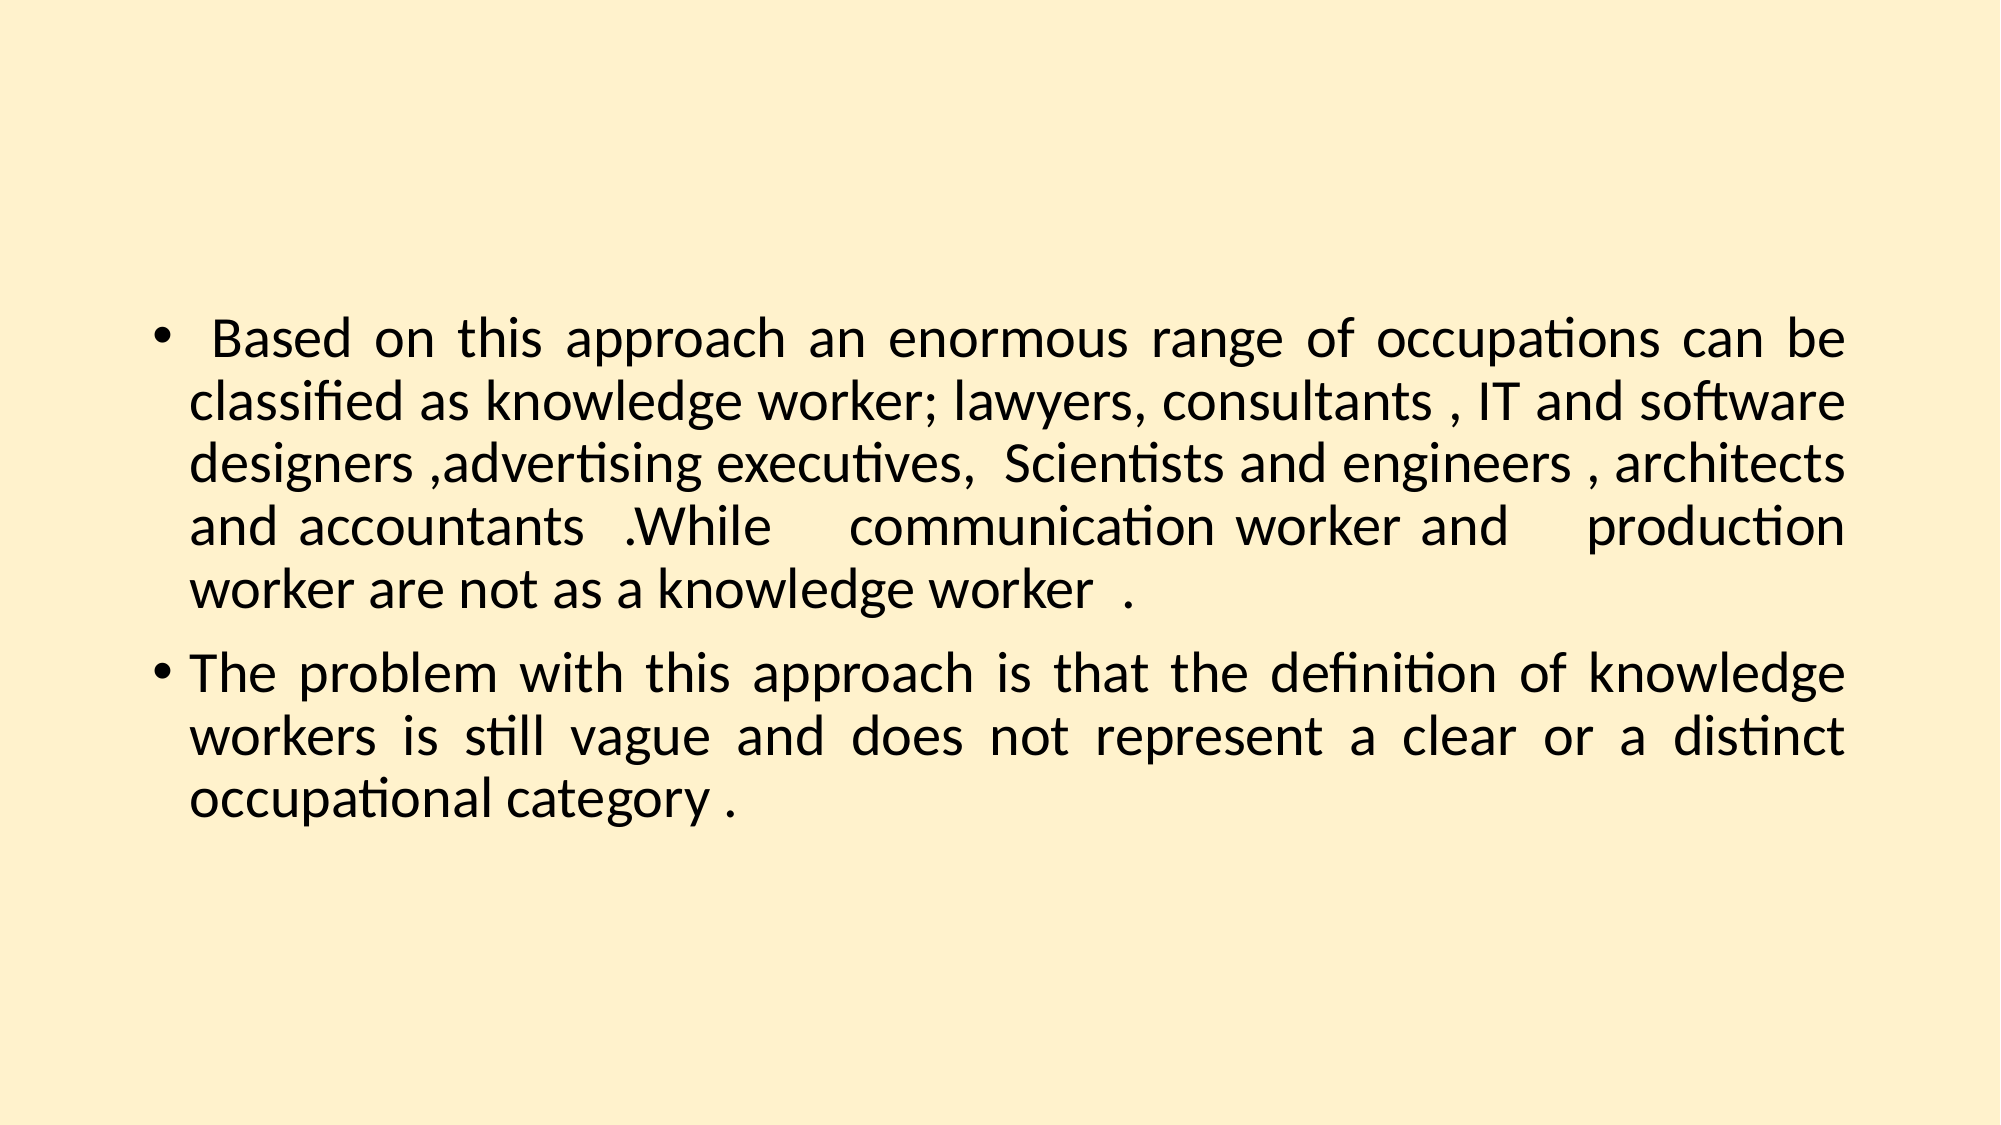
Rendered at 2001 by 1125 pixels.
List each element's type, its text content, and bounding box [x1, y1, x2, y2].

list Based on this approach an enormous range of occupations can be classified as knowledge worker; lawyers, consultants , IT and software designers ,advertising executives, Scientists and engineers , architects and accountants .While communication worker and production worker are not as a knowledge worker . The problem with this approach is that the definition of knowledge workers is still vague and does not represent a clear or a distinct occupational category . [137, 299, 1863, 1014]
